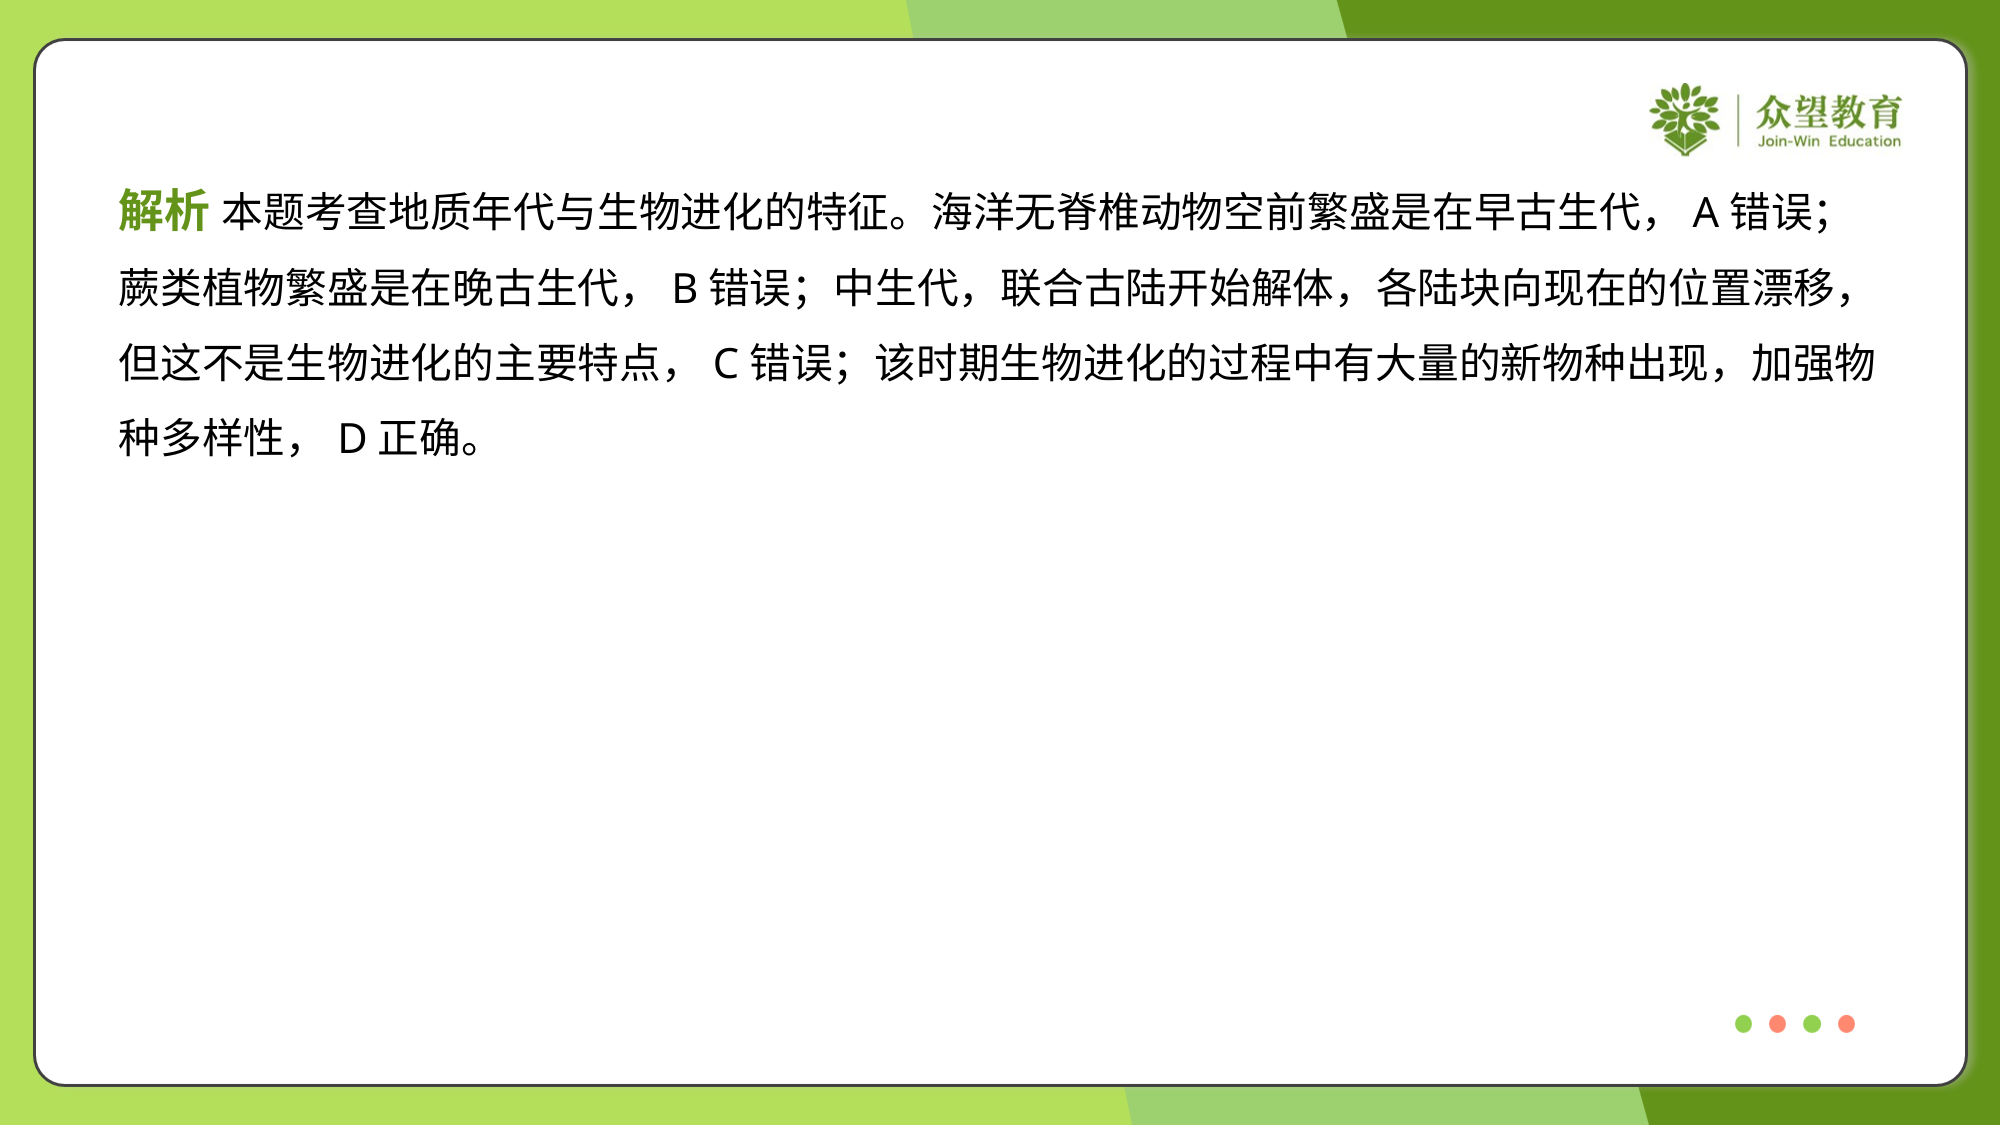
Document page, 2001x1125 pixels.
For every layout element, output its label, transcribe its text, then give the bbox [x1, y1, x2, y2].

text_box 解析 本题考查地质年代与生物进化的特征。海洋无脊椎动物空前繁盛是在早古生代，A错误； 蕨类植物繁盛是在晚古生代，B错误；中生代，联合古陆开始解体，各陆块向现在的位置漂移， 但这不是生物进化的主要特点，C错误；该时期生物进化的过程中有大量的新物种出现，加强物 种多样性，D正确。 [118, 159, 1883, 462]
picture [0, 0, 2000, 1125]
